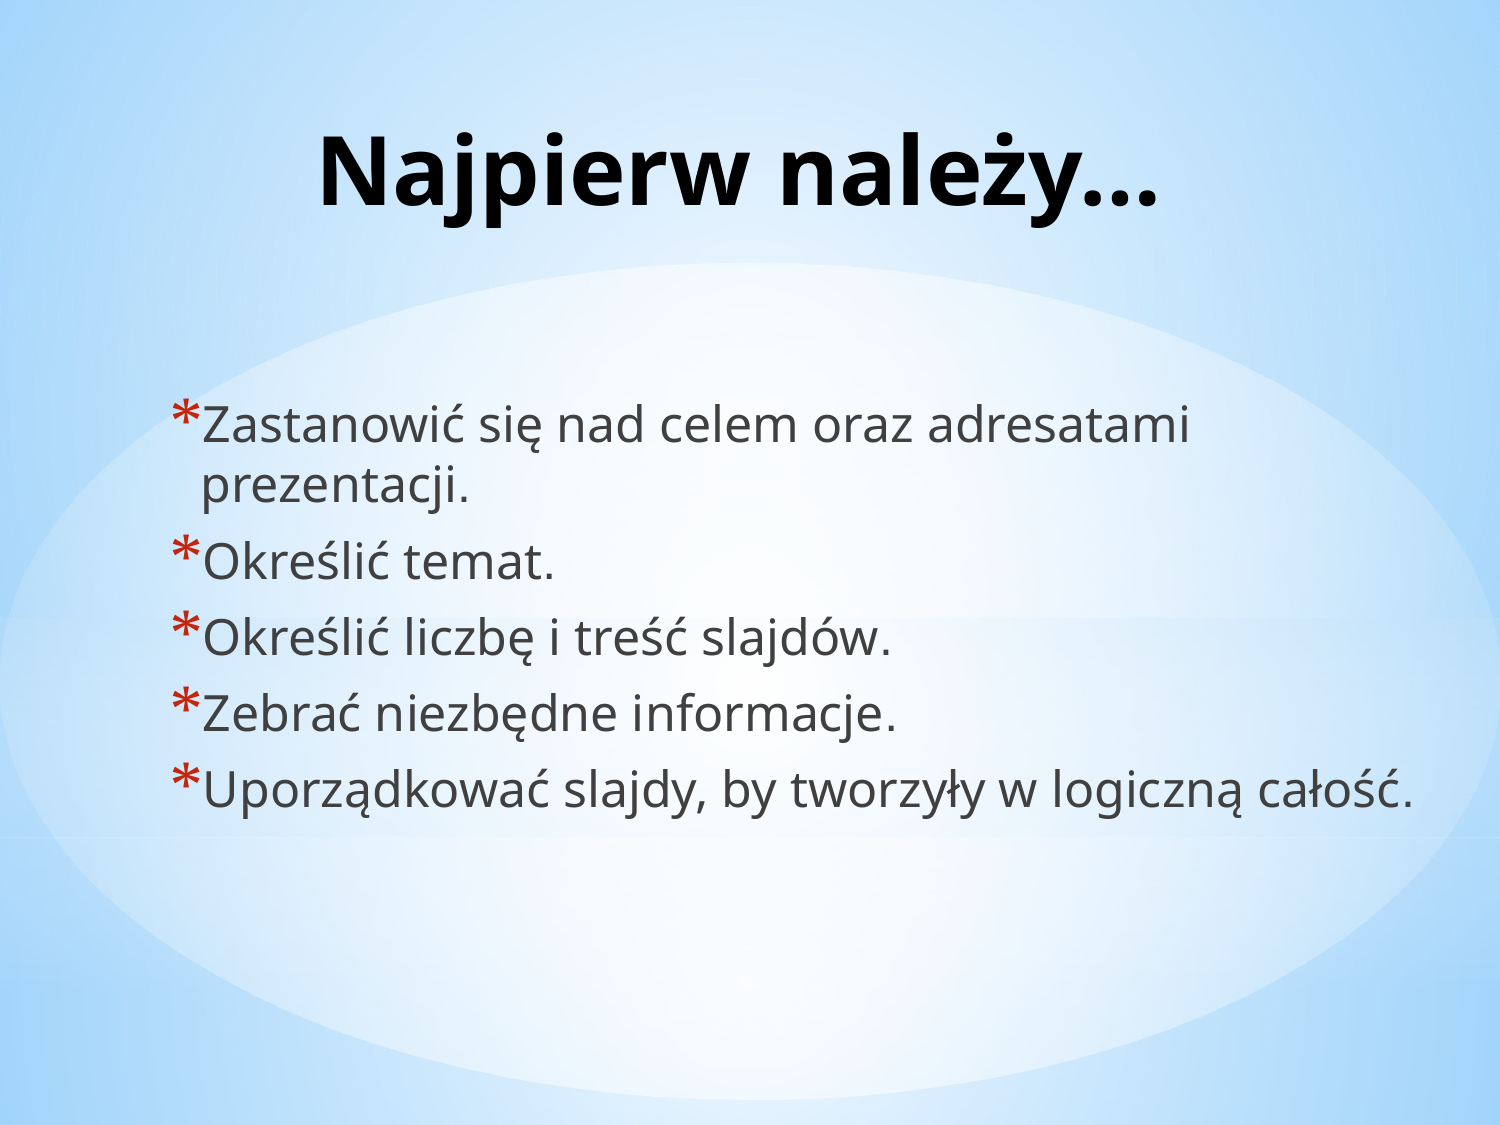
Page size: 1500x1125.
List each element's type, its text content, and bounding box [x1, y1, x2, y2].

title Najpierw należy… [123, 101, 1353, 290]
list Zastanowić się nad celem oraz adresatami prezentacji. Określić temat. Określić liczbę i treść slajdów. Zebrać niezbędne informacje. Uporządkować slajdy, by tworzyły w logiczną całość. [147, 385, 1471, 956]
